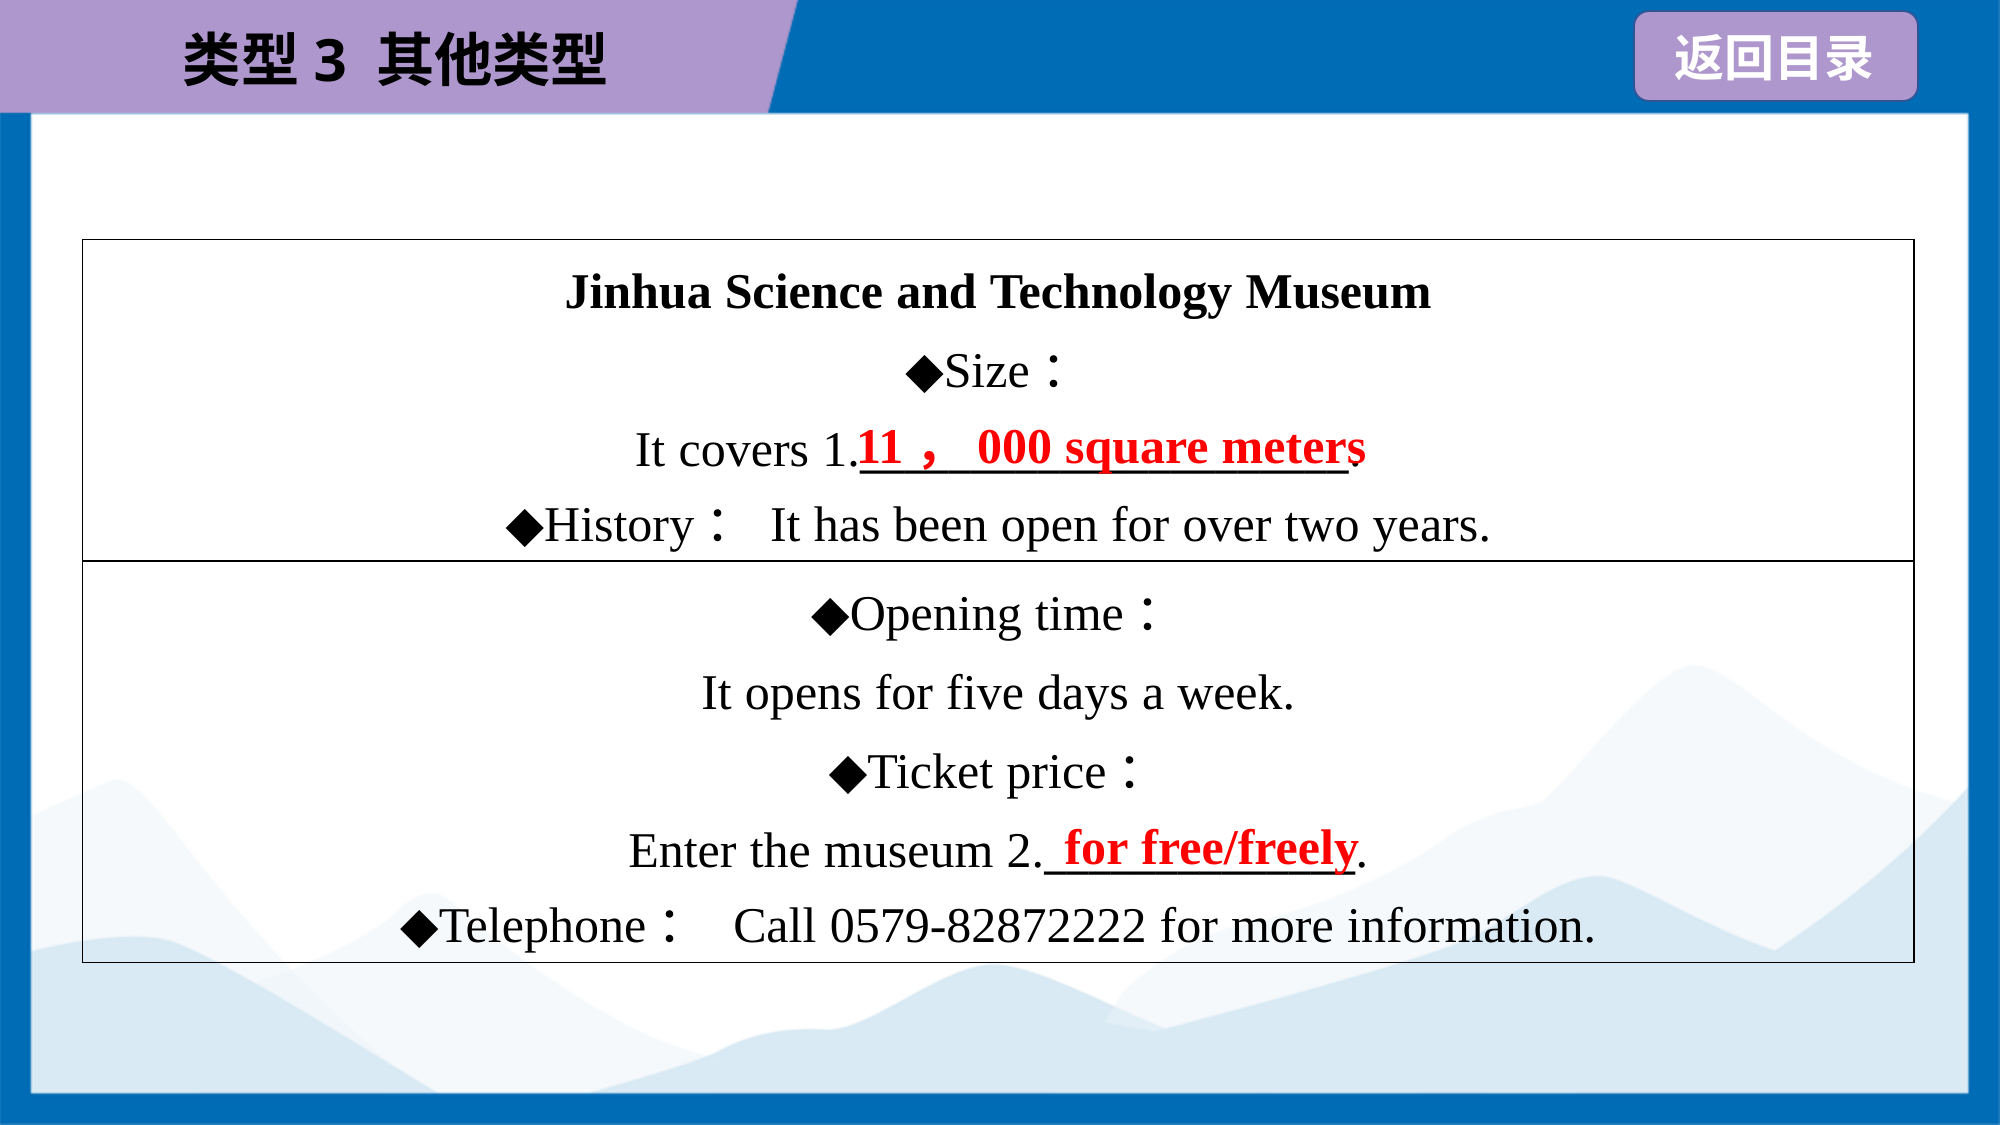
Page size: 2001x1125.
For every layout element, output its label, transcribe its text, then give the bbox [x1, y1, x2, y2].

text_box for free/freely [1040, 799, 1384, 868]
table_header Jinhua Science and Technology Museum ◆Size： It covers 1.______________________. ◆History：It has been open for over two years. [83, 240, 1913, 560]
text_box 11，000 square meters [837, 398, 1385, 467]
picture [0, 0, 2000, 1125]
table_cell ◆Opening time： It opens for five days a week. ◆Ticket price： Enter the museum 2.______________. ◆Telephone： Call 0579-82872222 for more information. [83, 562, 1913, 962]
